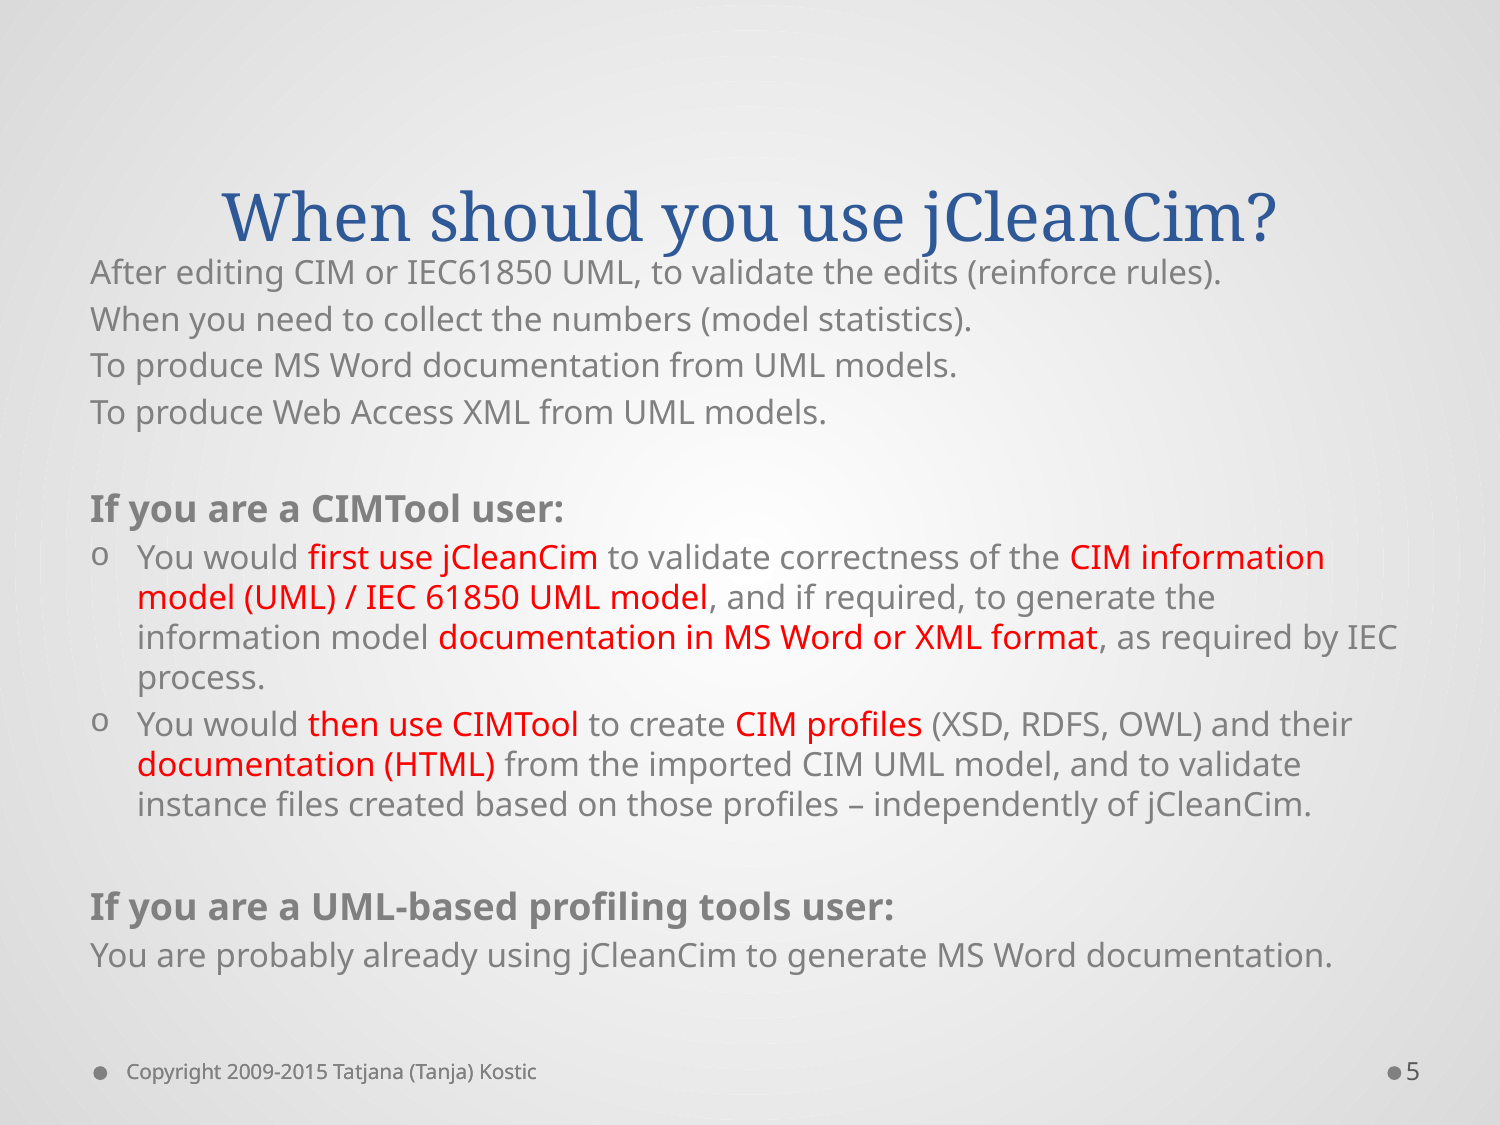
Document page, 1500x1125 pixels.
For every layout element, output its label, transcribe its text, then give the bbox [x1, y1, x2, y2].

list After editing CIM or IEC61850 UML, to validate the edits (reinforce rules). When you need to collect the numbers (model statistics). To produce MS Word documentation from UML models. To produce Web Access XML from UML models. If you are a CIMTool user: You would first use jCleanCim to validate correctness of the CIM information model (UML) / IEC 61850 UML model, and if required, to generate the information model documentation in MS Word or XML format, as required by IEC process. You would then use CIMTool to create CIM profiles (XSD, RDFS, OWL) and their documentation (HTML) from the imported CIM UML model, and to validate instance files created based on those profiles – independently of jCleanCim. If you are a UML-based profiling tools user: You are probably already using jCleanCim to generate MS Word documentation. [75, 243, 1425, 986]
title When should you use jCleanCim? [75, 0, 1425, 243]
slide_number 5 [1401, 1042, 1494, 1103]
